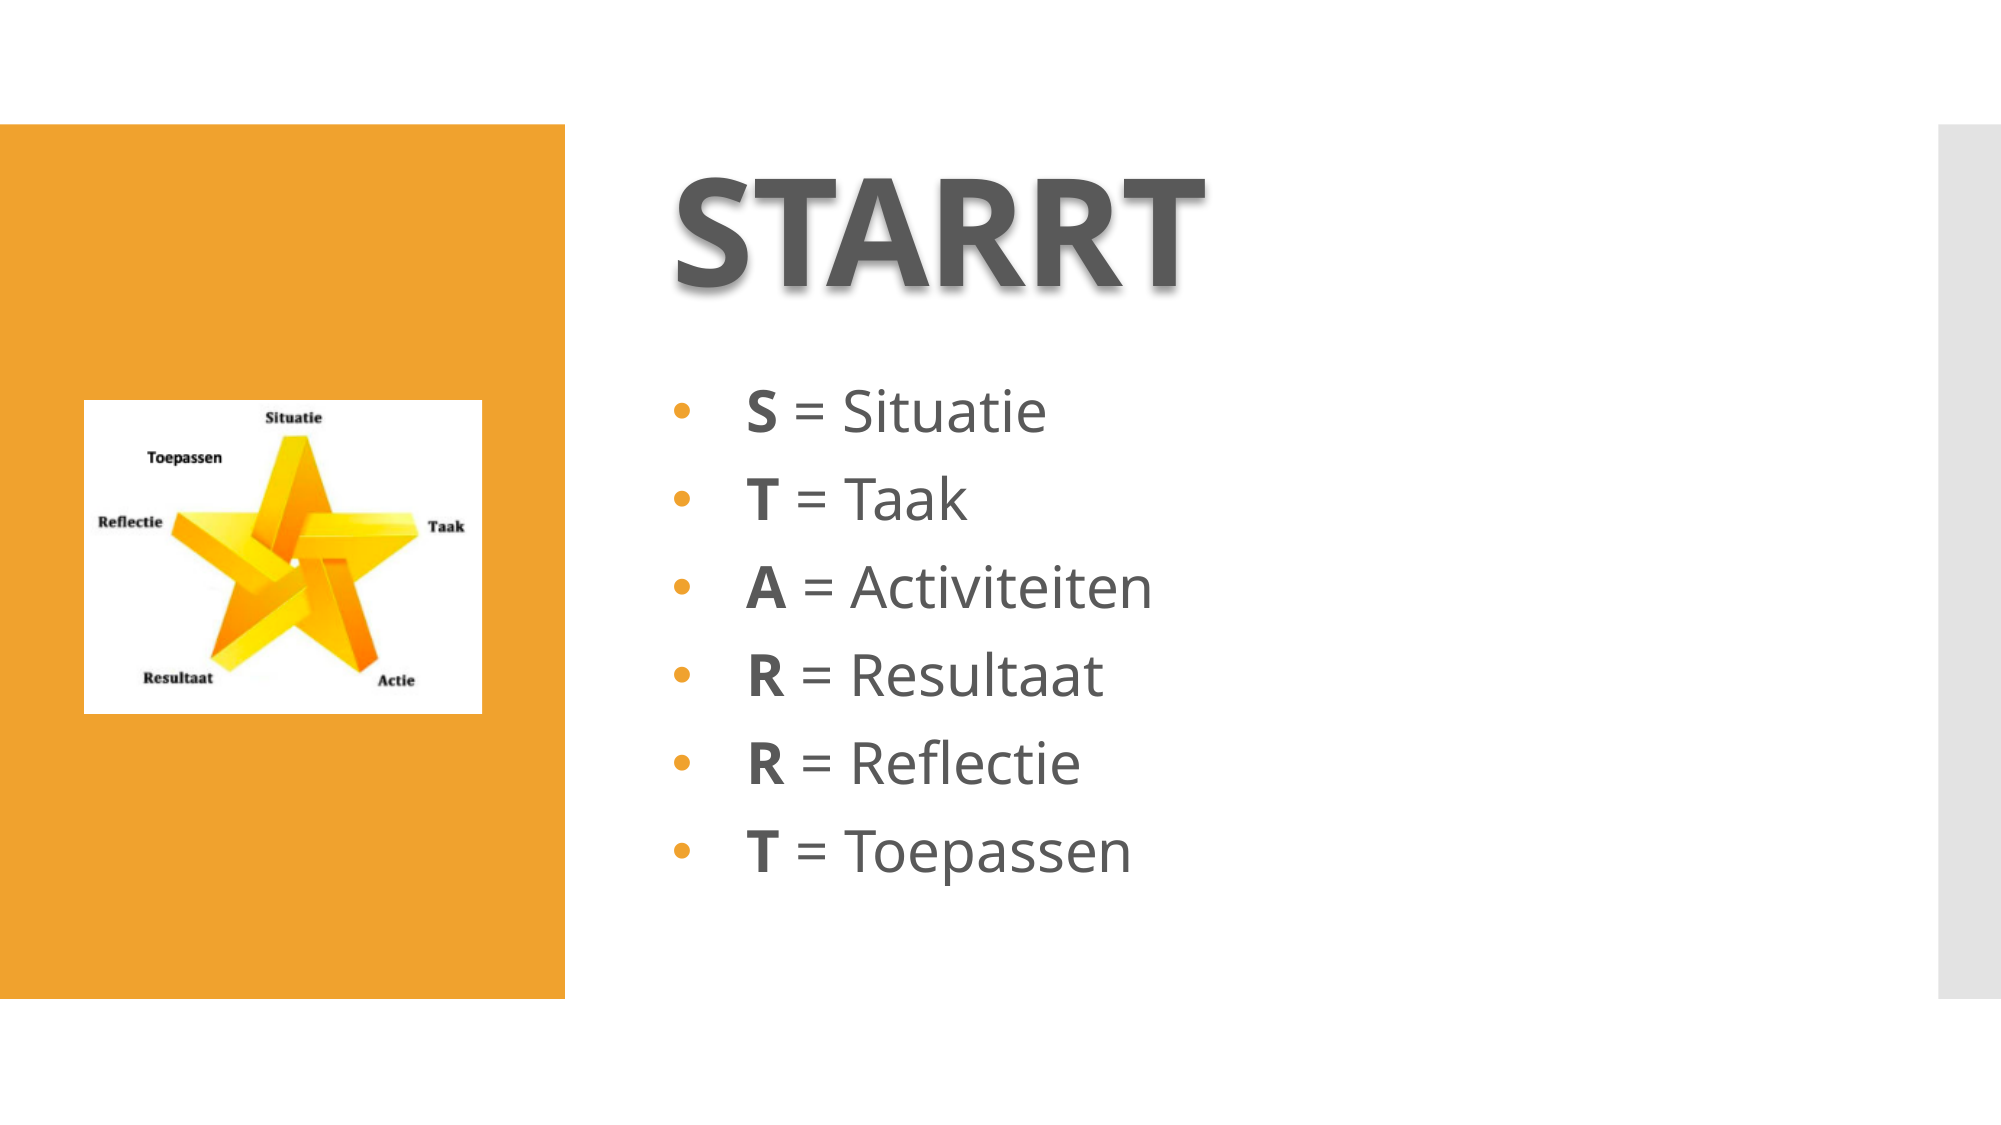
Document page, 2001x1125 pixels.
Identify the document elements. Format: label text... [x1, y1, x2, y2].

title STARRT [656, 99, 1854, 327]
picture [83, 400, 483, 715]
list S = Situatie T = Taak A = Activiteiten R = Resultaat R = Reflectie T = Toepassen [656, 375, 1859, 1025]
